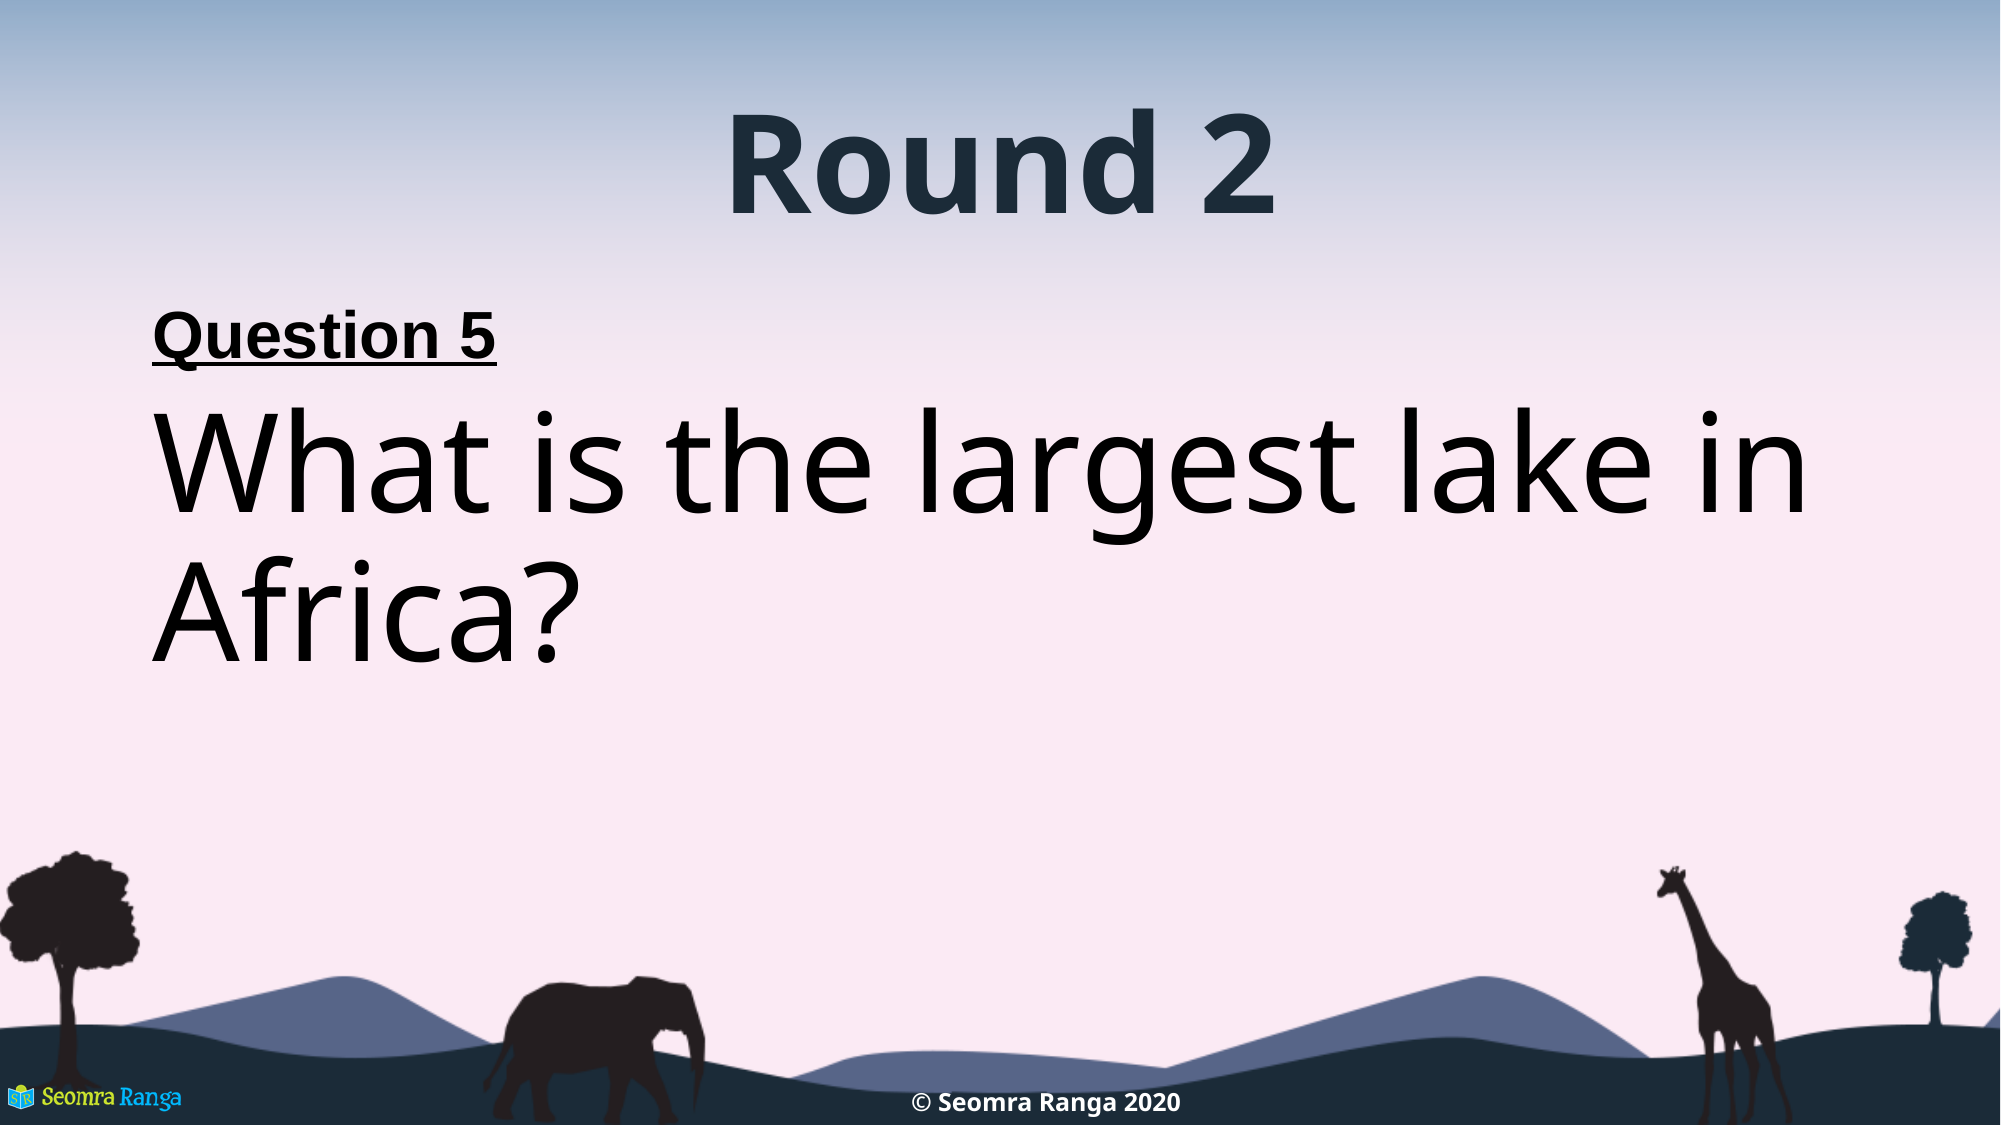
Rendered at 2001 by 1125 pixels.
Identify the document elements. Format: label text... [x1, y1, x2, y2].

picture [0, 0, 2001, 1125]
text_box © Seomra Ranga 2020 www.seomraranga.com [762, 1079, 1330, 1125]
list Question 5 What is the largest lake in Africa? [137, 293, 1863, 1014]
title Round 2 [137, 59, 1863, 278]
